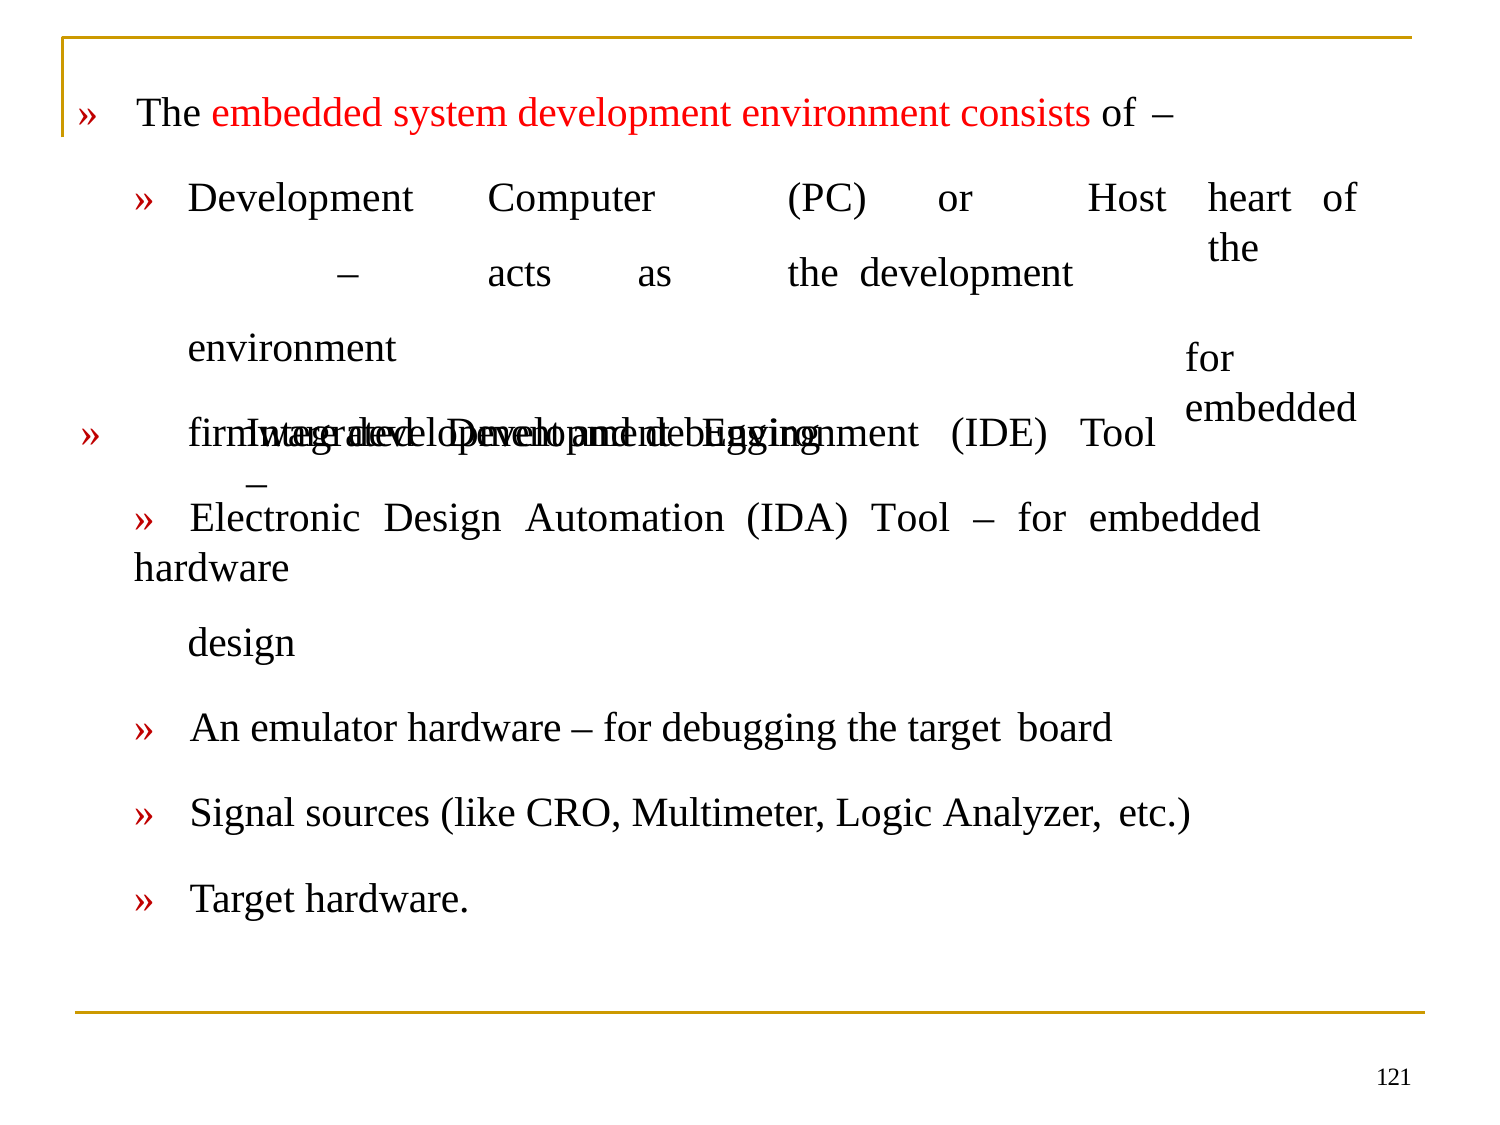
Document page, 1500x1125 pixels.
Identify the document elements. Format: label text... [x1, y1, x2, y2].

text_box » The embedded system development environment consists of – » Development Computer (PC) or Host – acts as the development environment » Integrated Development Environment (IDE) Tool – [75, 82, 1180, 505]
text_box firmware development and debugging » Electronic Design Automation (IDA) Tool – for embedded hardware design » An emulator hardware – for debugging the target board » Signal sources (like CRO, Multimeter, Logic Analyzer, etc.) » Target hardware. [131, 403, 1437, 921]
text_box heart of the [1205, 167, 1438, 270]
text_box 121 [1369, 1061, 1417, 1091]
text_box for embedded [1182, 327, 1438, 430]
